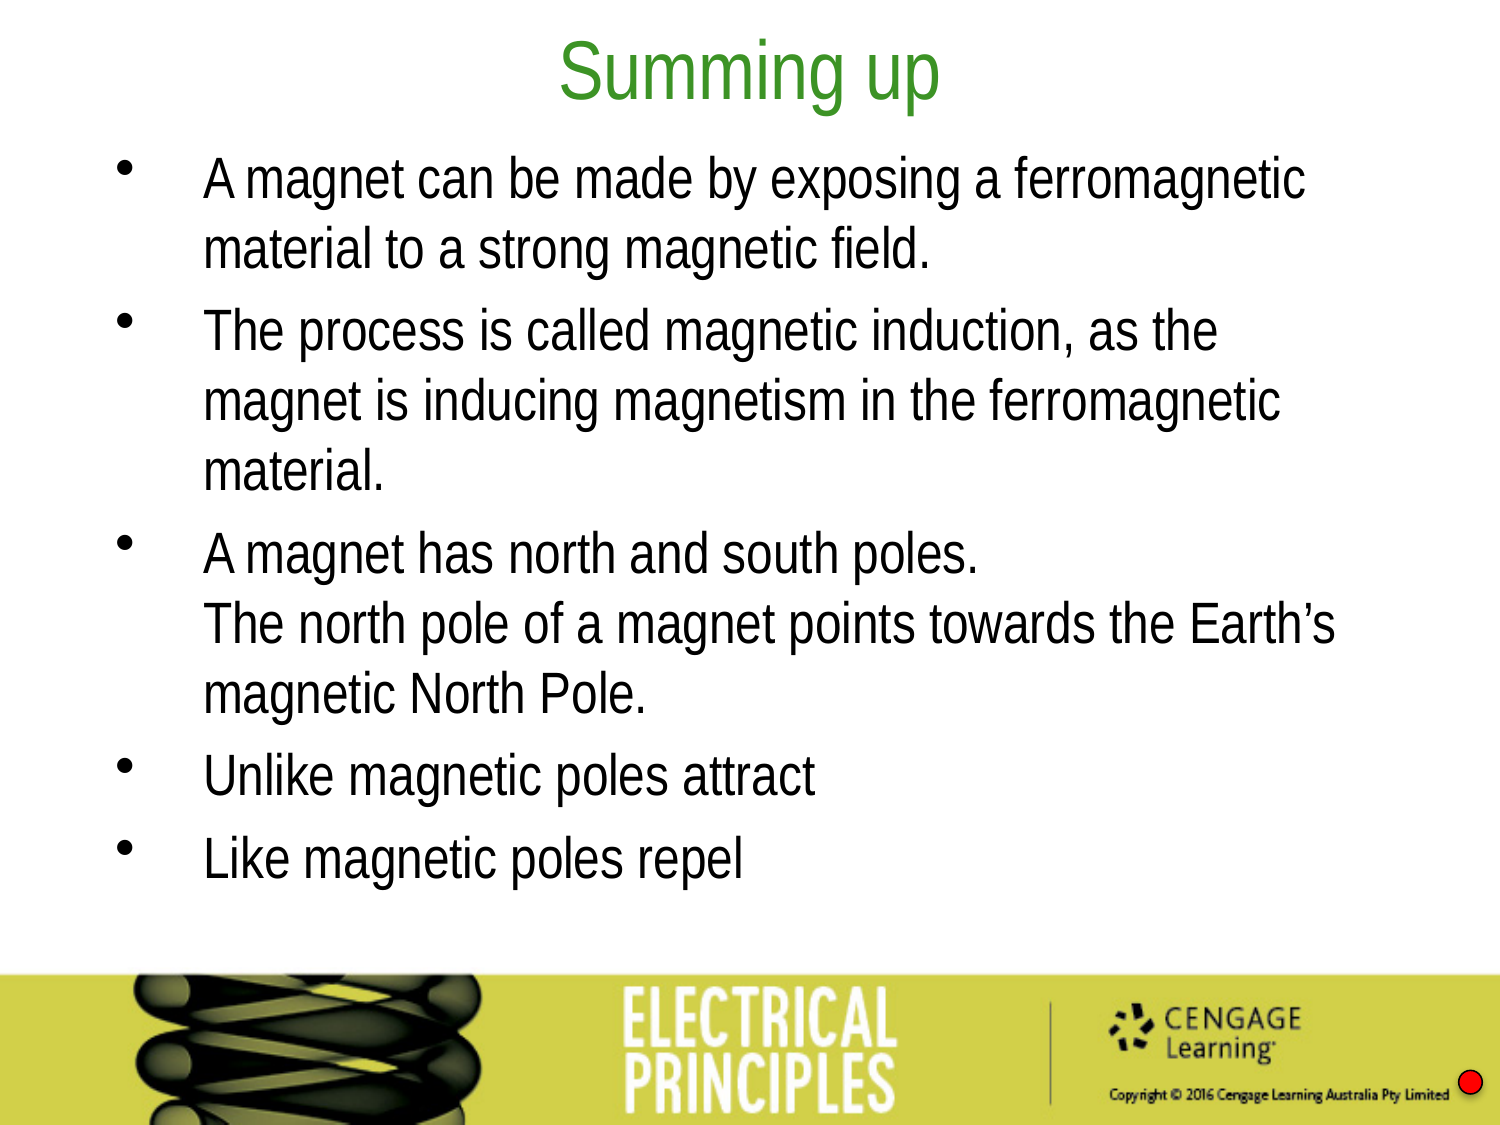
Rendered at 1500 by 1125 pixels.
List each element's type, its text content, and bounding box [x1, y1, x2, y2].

text_box [1457, 1069, 1484, 1095]
text_box A magnet can be made by exposing a ferromagnetic material to a strong magnetic field. The process is called magnetic induction, as the magnet is inducing magnetism in the ferromagnetic material. A magnet has north and south poles. The north pole of a magnet points towards the Earth’s magnetic North Pole. Unlike magnetic poles attract Like magnetic poles repel [100, 132, 1400, 898]
title Summing up [0, 0, 1500, 119]
picture [0, 119, 1500, 1125]
